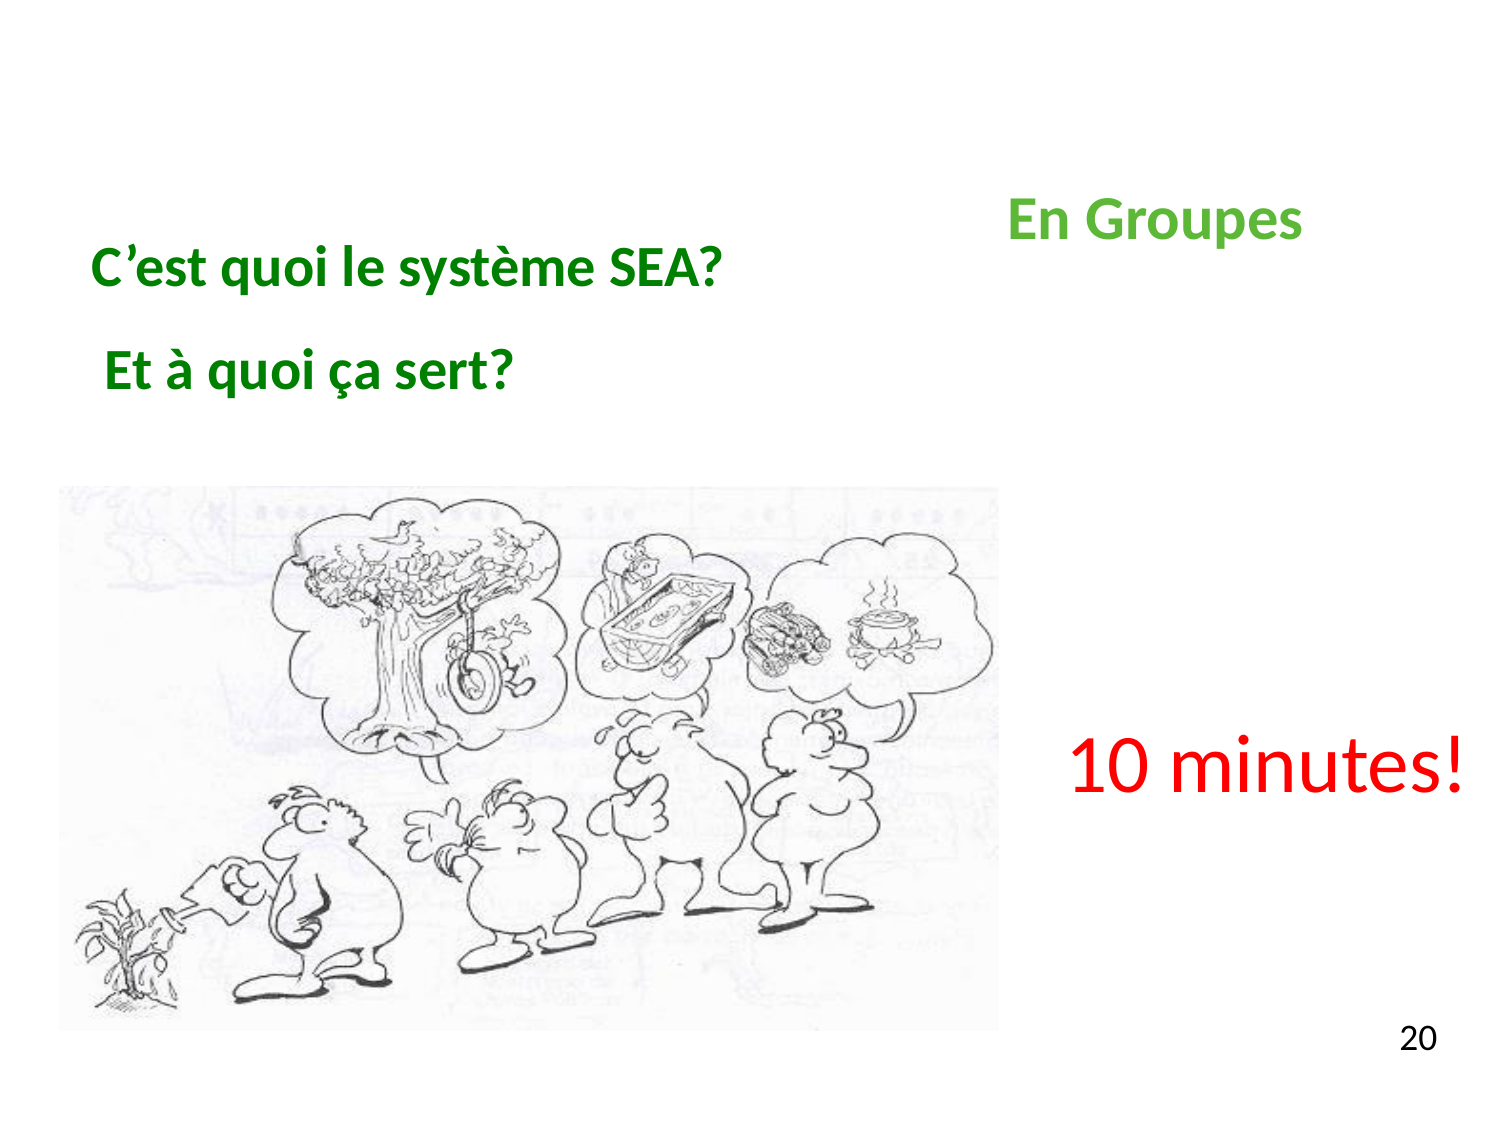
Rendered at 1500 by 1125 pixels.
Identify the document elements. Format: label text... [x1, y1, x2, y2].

text_box 10 minutes! [1050, 702, 1485, 817]
text_box [44, 185, 1451, 978]
text_box 20 [1384, 1005, 1463, 1068]
text_box En Groupes [992, 169, 1403, 265]
picture [59, 485, 999, 1031]
